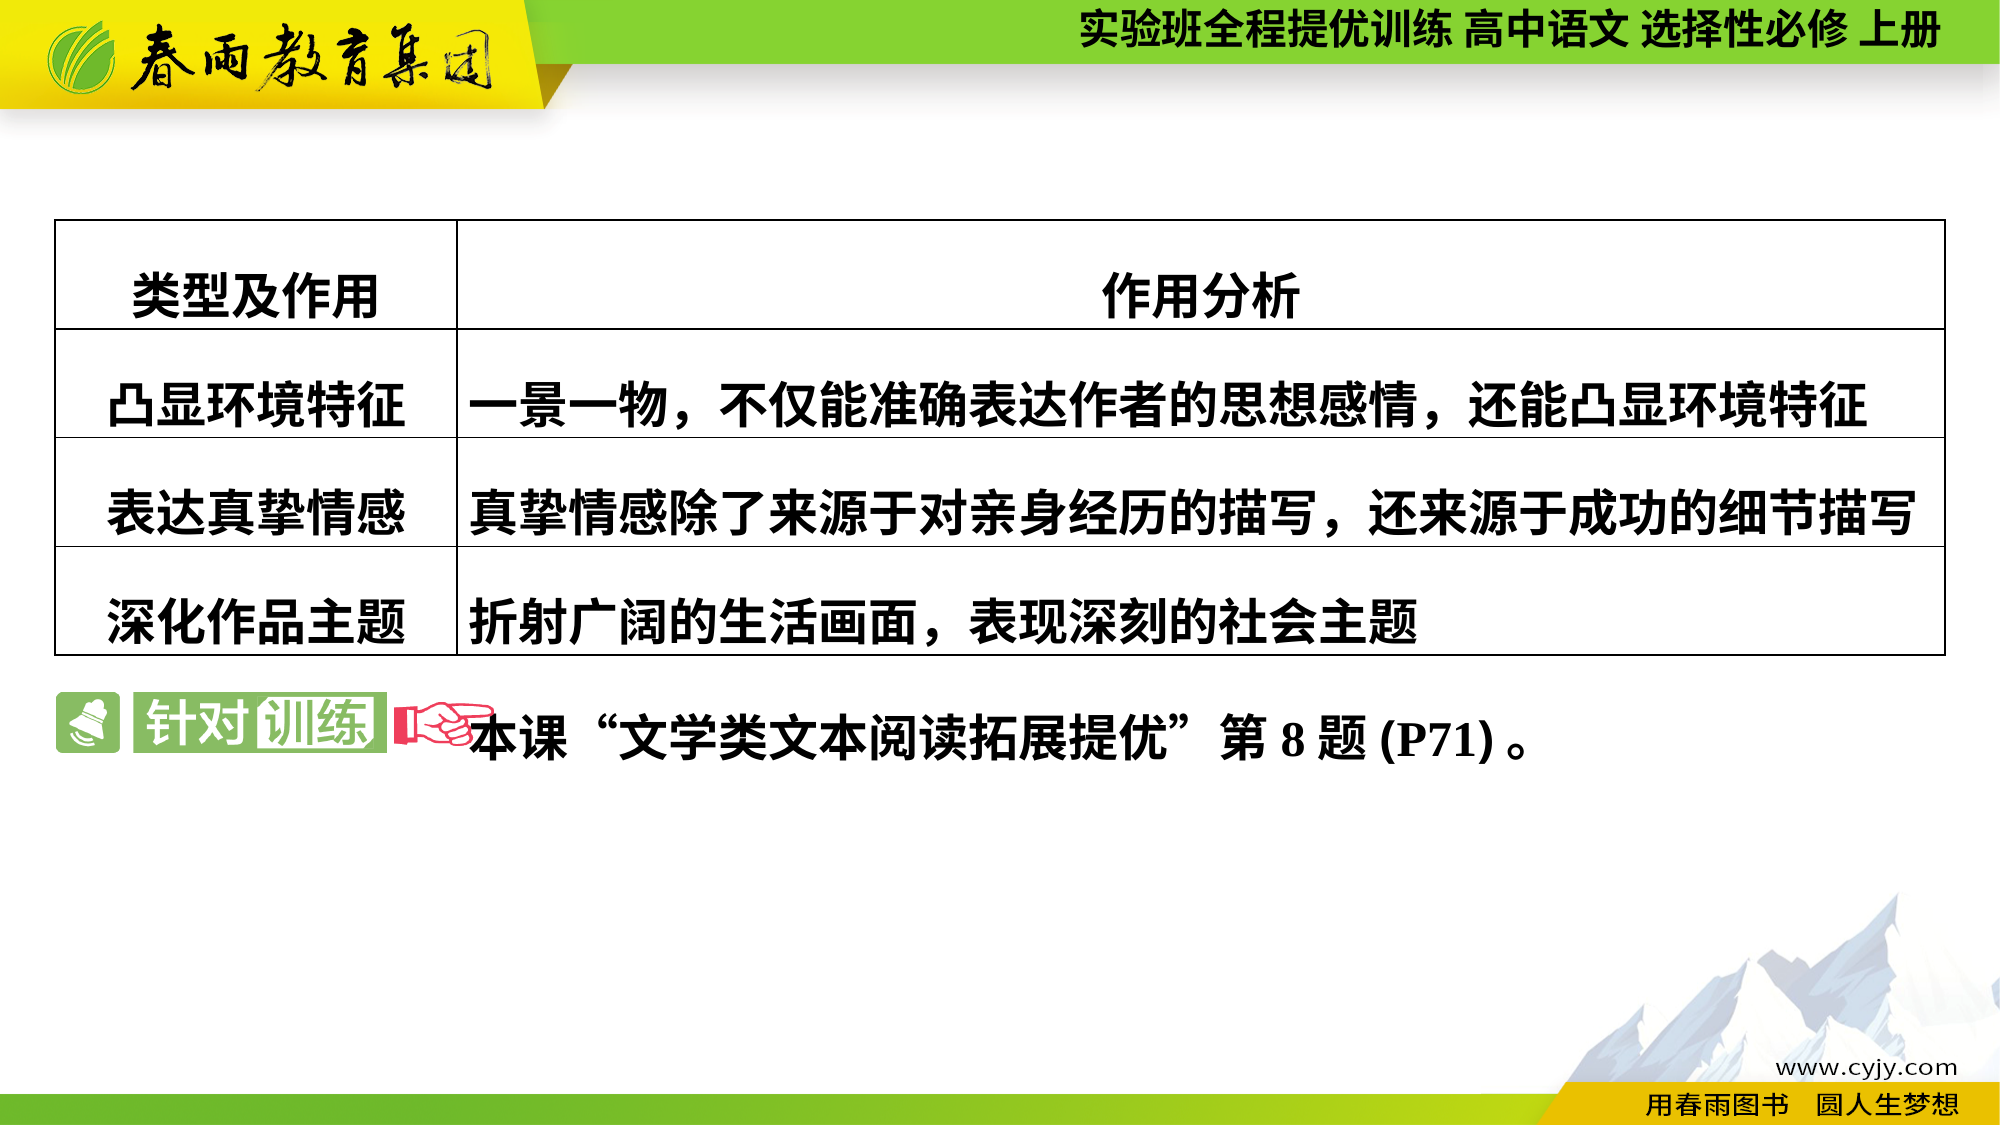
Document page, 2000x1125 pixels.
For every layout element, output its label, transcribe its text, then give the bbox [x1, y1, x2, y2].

list 本课“文学类文本阅读拓展提优”第8题(P71)。 [59, 668, 1944, 764]
table_header 类型及作用 [56, 221, 456, 328]
table_cell 深化作品主题 [56, 547, 456, 654]
table_cell 真挚情感除了来源于对亲身经历的描写，还来源于成功的细节描写 [458, 438, 1944, 546]
table_header 作用分析 [458, 221, 1944, 328]
table_cell 一景一物，不仅能准确表达作者的思想感情，还能凸显环境特征 [458, 330, 1944, 437]
picture [0, 0, 2000, 1125]
table_cell 折射广阔的生活画面，表现深刻的社会主题 [458, 547, 1944, 654]
table_cell 表达真挚情感 [56, 438, 456, 546]
table_cell 凸显环境特征 [56, 330, 456, 437]
